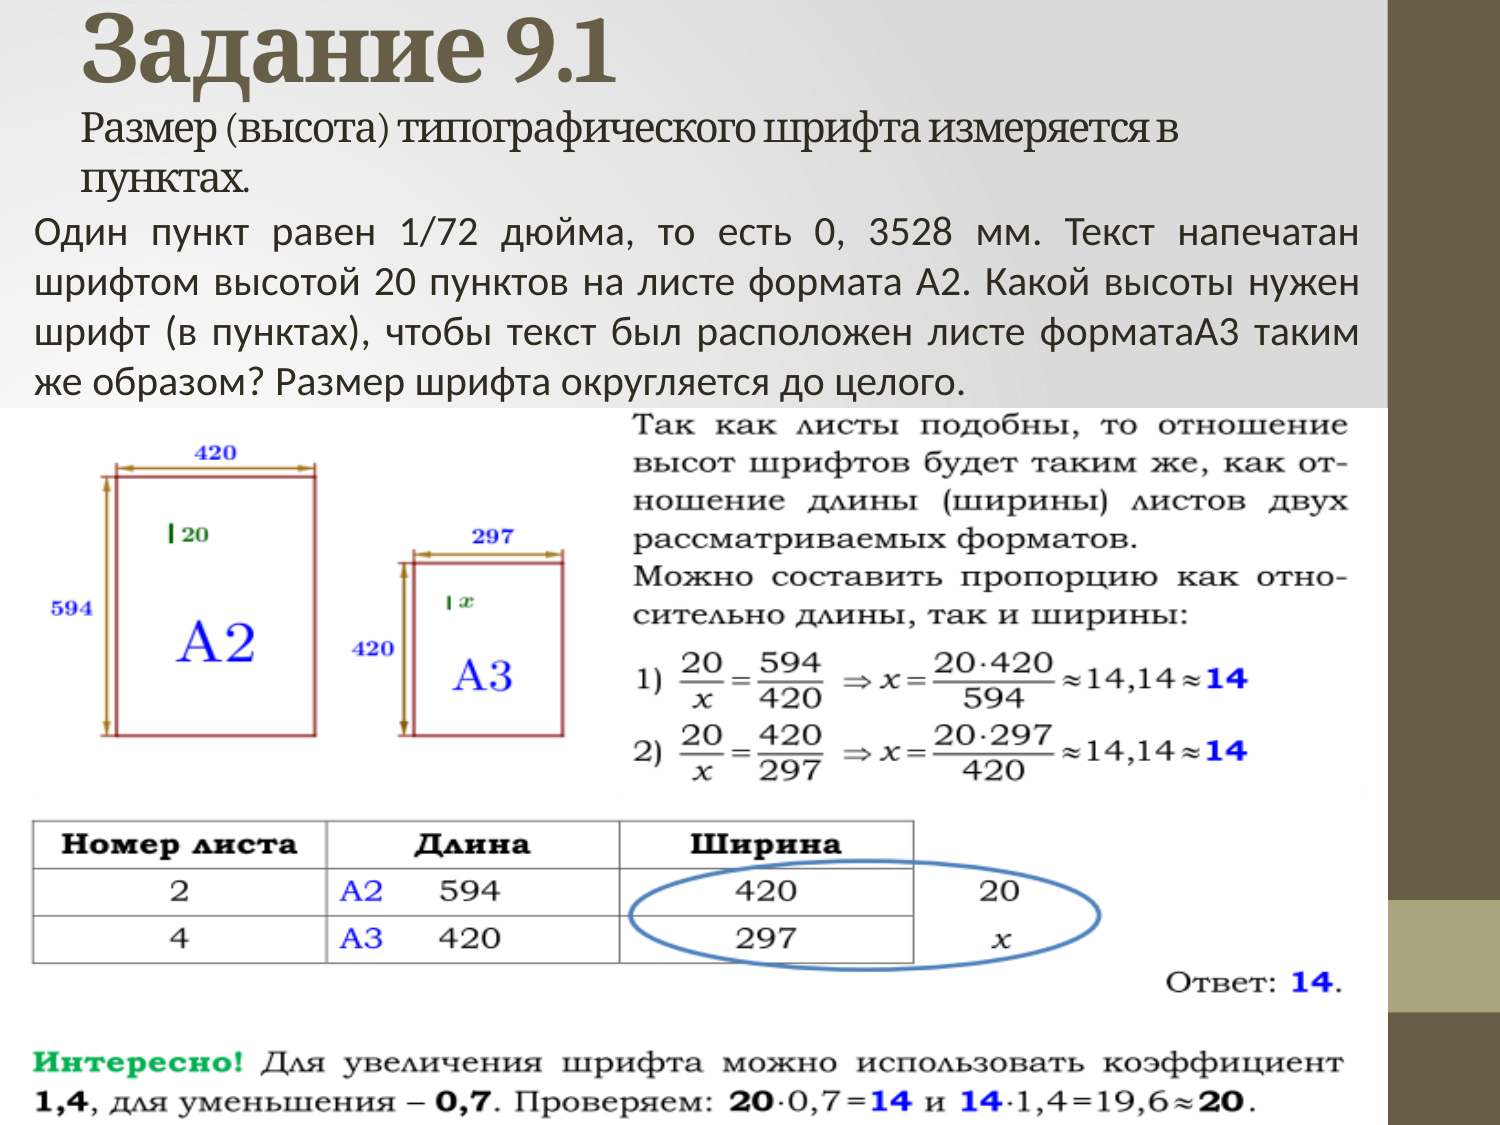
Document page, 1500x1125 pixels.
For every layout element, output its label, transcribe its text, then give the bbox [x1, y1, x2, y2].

picture [0, 408, 1389, 1125]
list Один пункт равен 1/72 дюйма, то есть 0, 3528 мм. Текст напечатан шрифтом высотой 20 пунктов на листе формата А2. Какой высоты нужен шрифт (в пунктах), чтобы текст был расположен листе форматаА3 таким же образом? Размер шрифта округляется до целого. [0, 196, 1376, 404]
title Задание 9.1 Размер (высота) типографического шрифта измеряется в пунктах. [64, 0, 1315, 188]
